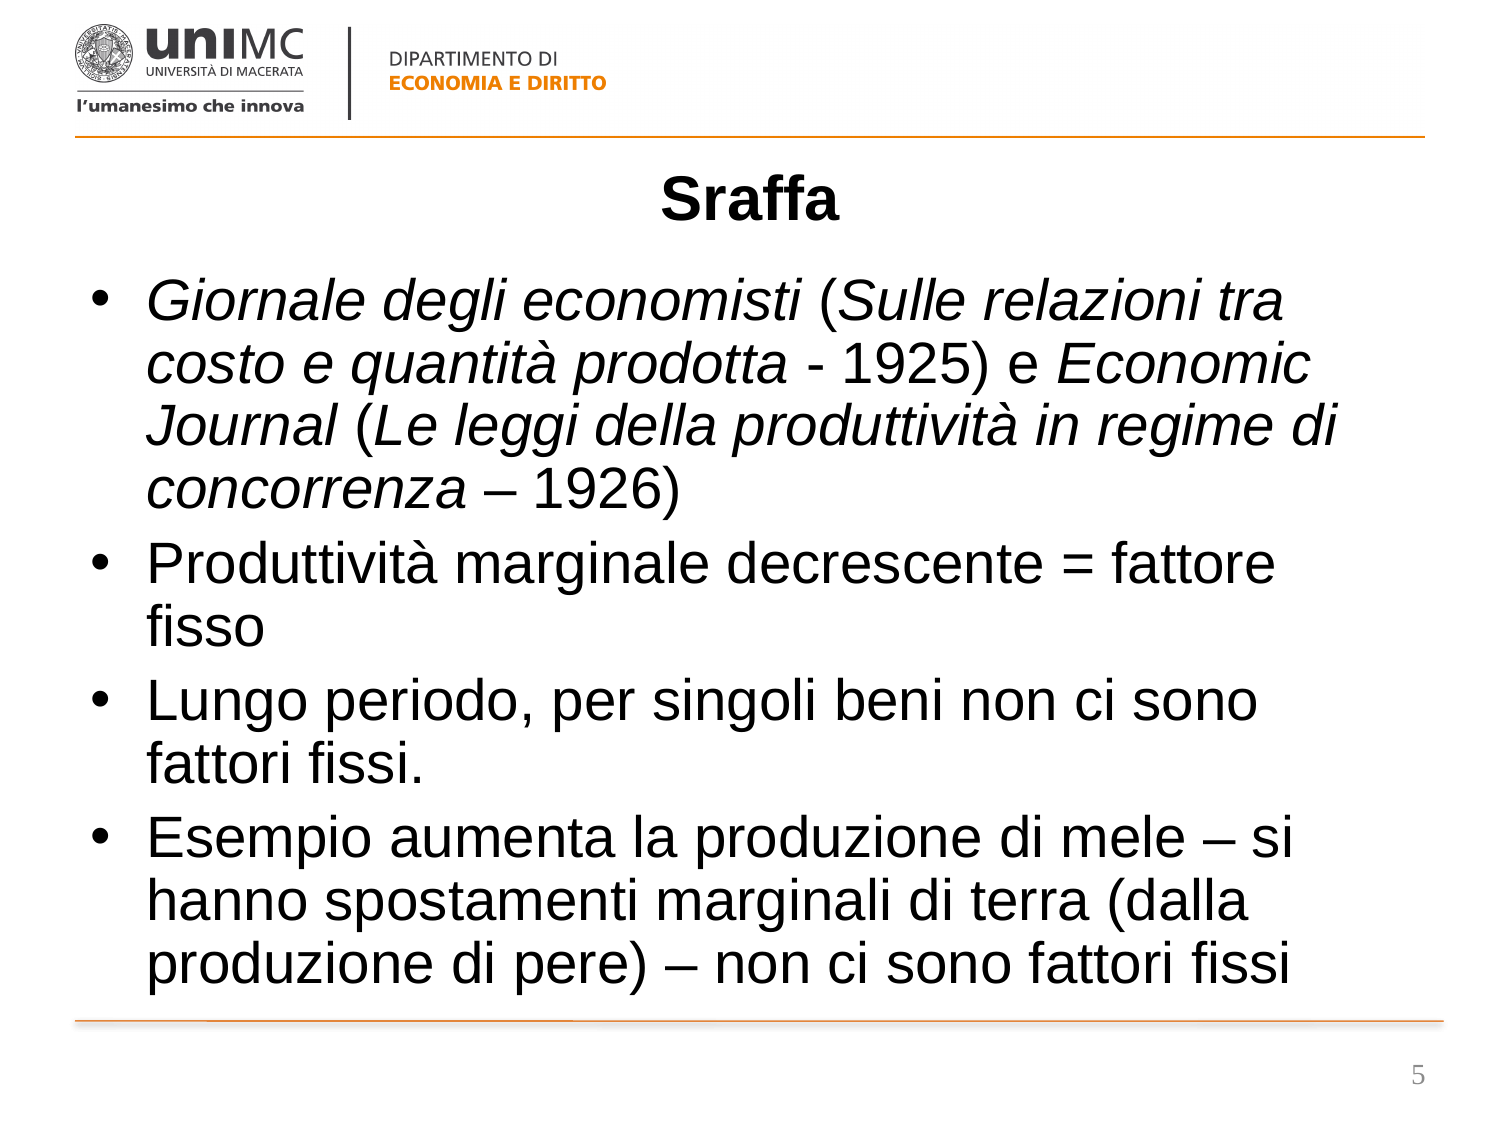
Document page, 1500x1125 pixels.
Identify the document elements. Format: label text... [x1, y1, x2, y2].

picture [75, 24, 1425, 138]
list Giornale degli economisti (Sulle relazioni tra costo e quantità prodotta - 1925) e Economic Journal (Le leggi della produttività in regime di concorrenza – 1926) Produttività marginale decrescente = fattore fisso Lungo periodo, per singoli beni non ci sono fattori fissi. Esempio aumenta la produzione di mele – si hanno spostamenti marginali di terra (dalla produzione di pere) – non ci sono fattori fissi [75, 262, 1425, 1005]
slide_number 5 [1091, 1042, 1442, 1103]
title Sraffa [75, 149, 1425, 241]
